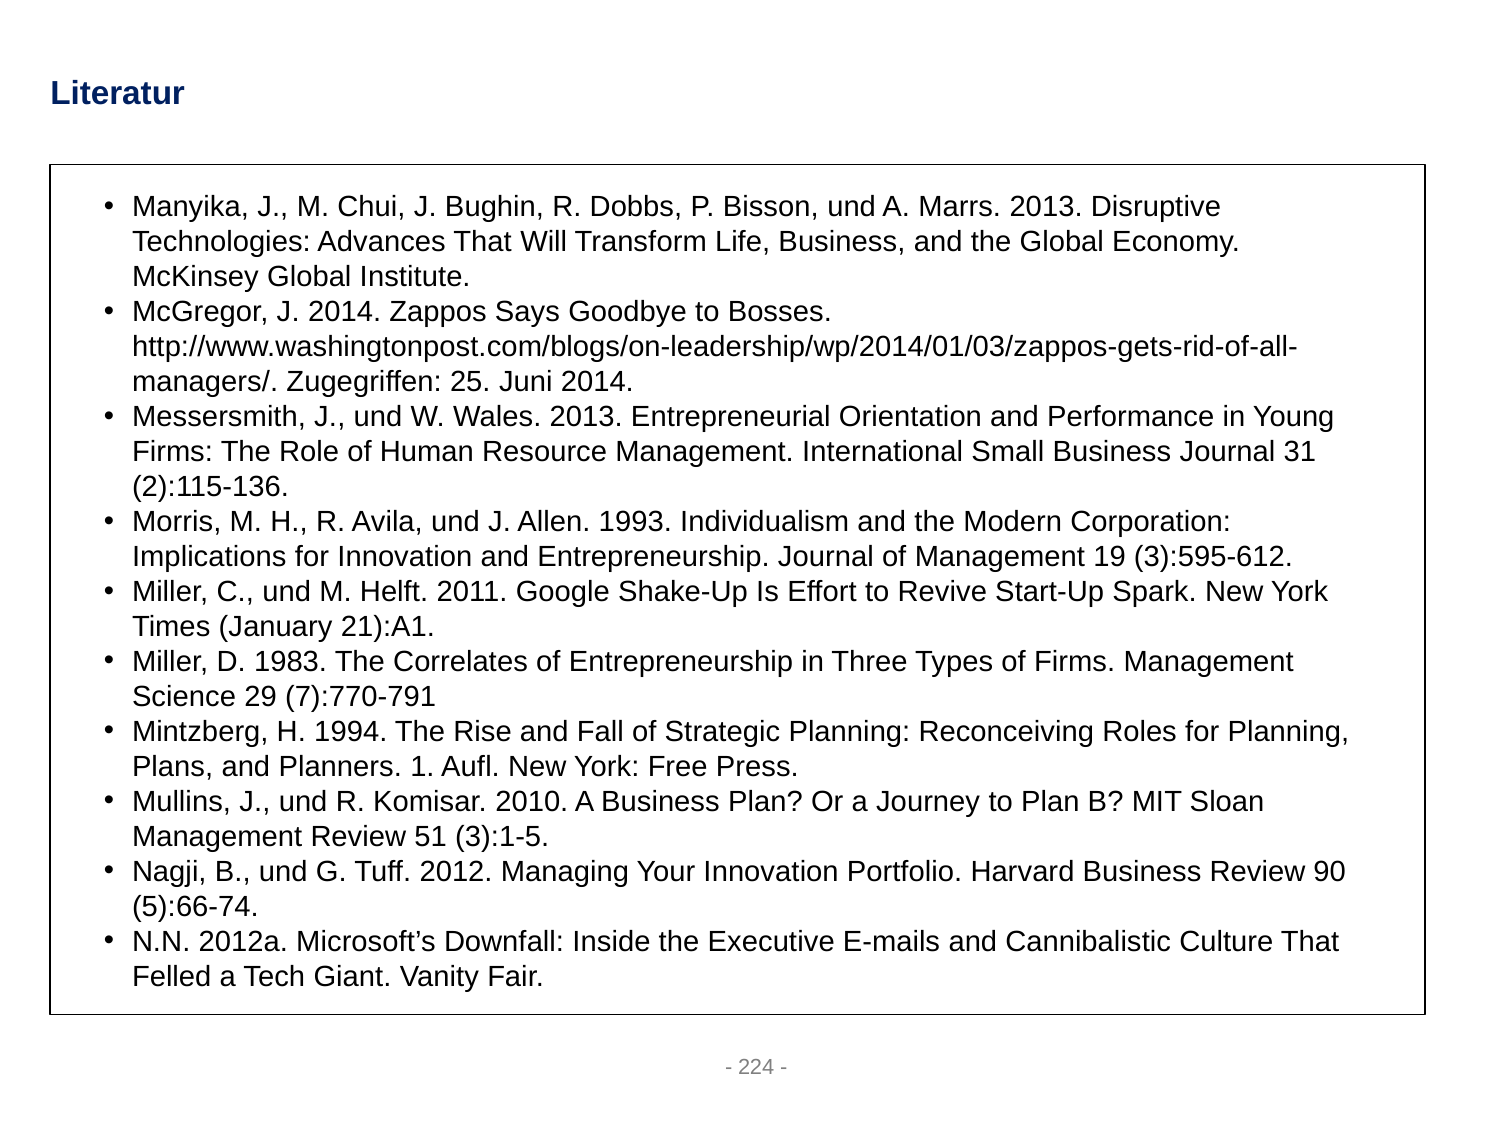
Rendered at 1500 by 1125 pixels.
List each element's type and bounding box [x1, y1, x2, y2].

text_box [50, 164, 1425, 1015]
text_box [35, 63, 1433, 119]
slide_number [599, 1045, 913, 1093]
